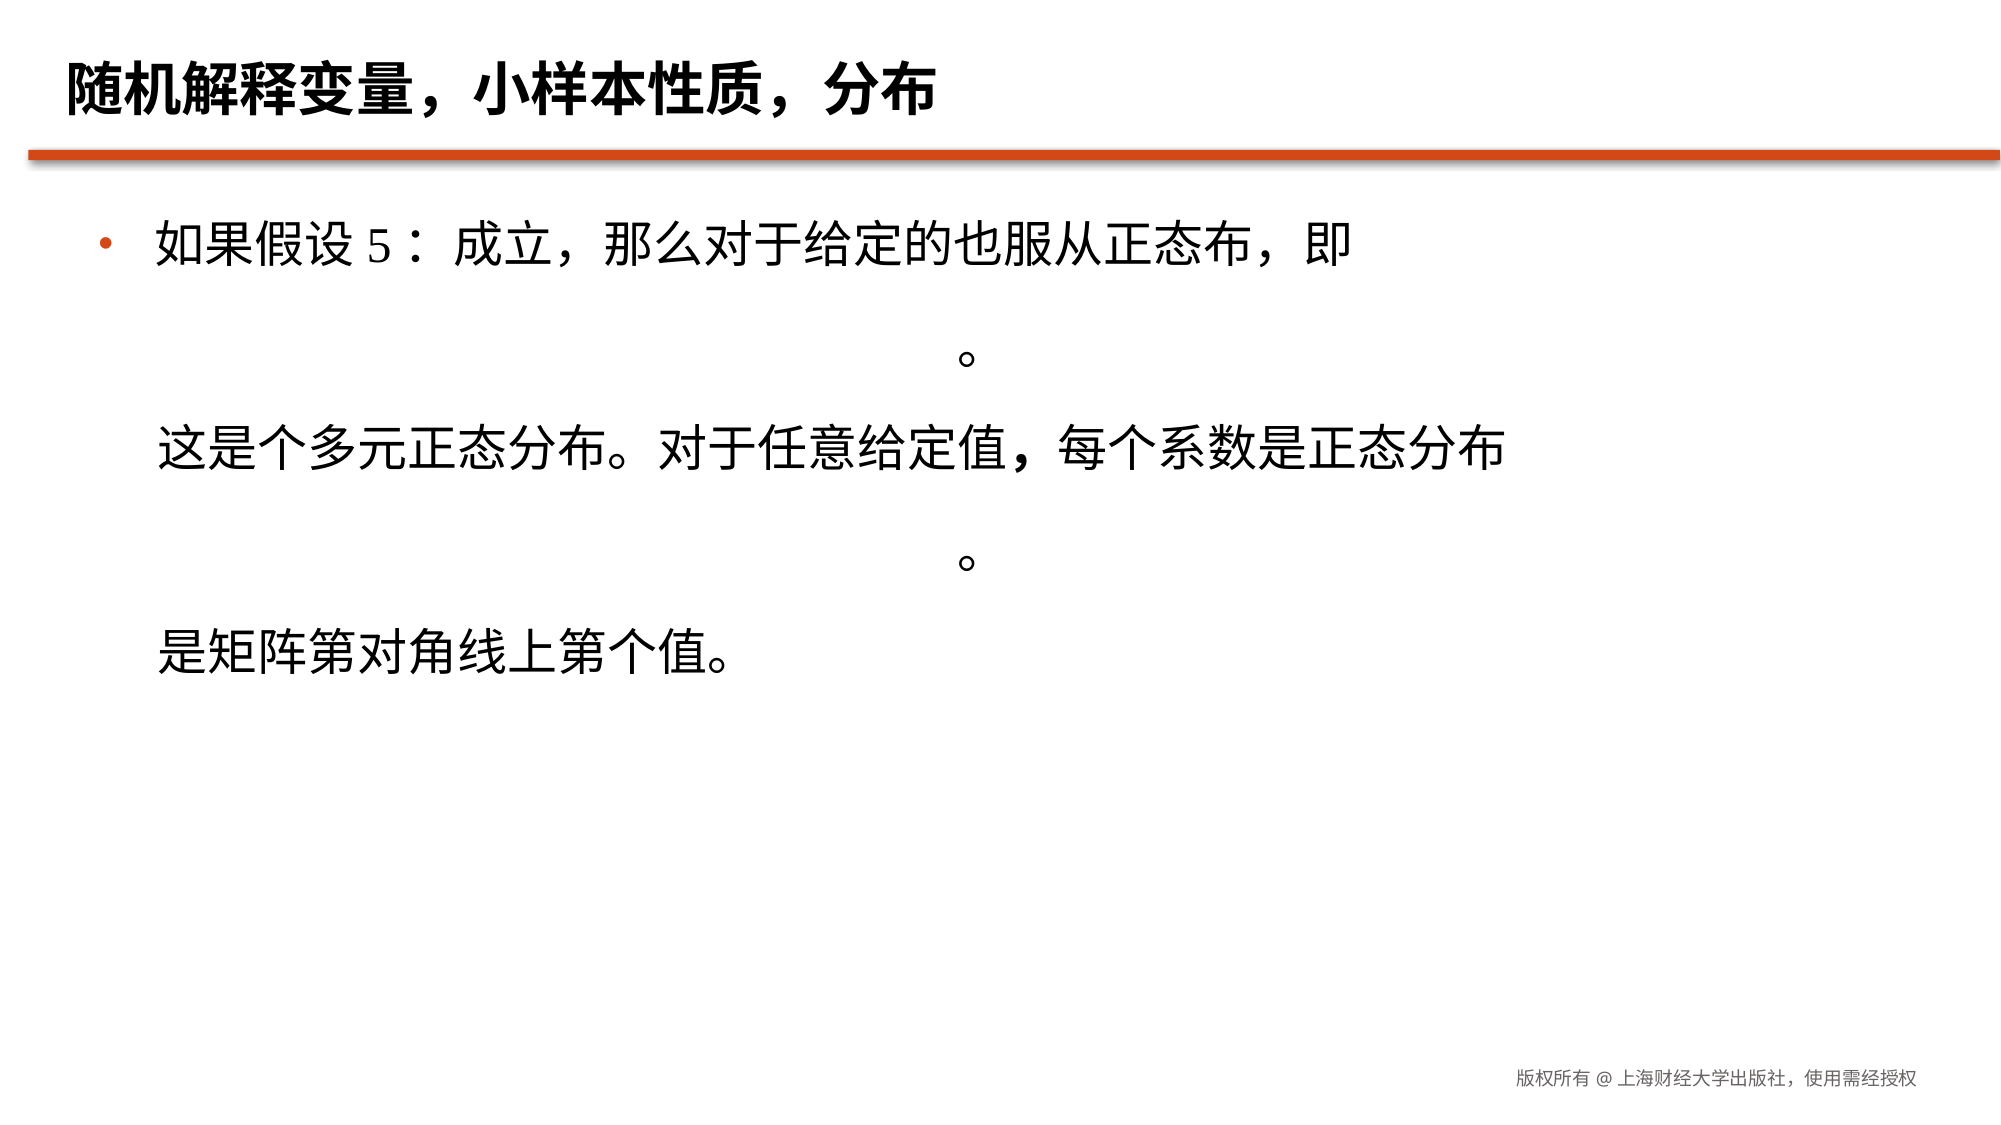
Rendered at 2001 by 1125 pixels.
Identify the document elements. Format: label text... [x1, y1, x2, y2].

footer 版权所有@上海财经大学出版社，使用需经授权 [1483, 1046, 1950, 1109]
title 随机解释变量，小样本性质，分布 [50, 50, 1825, 138]
